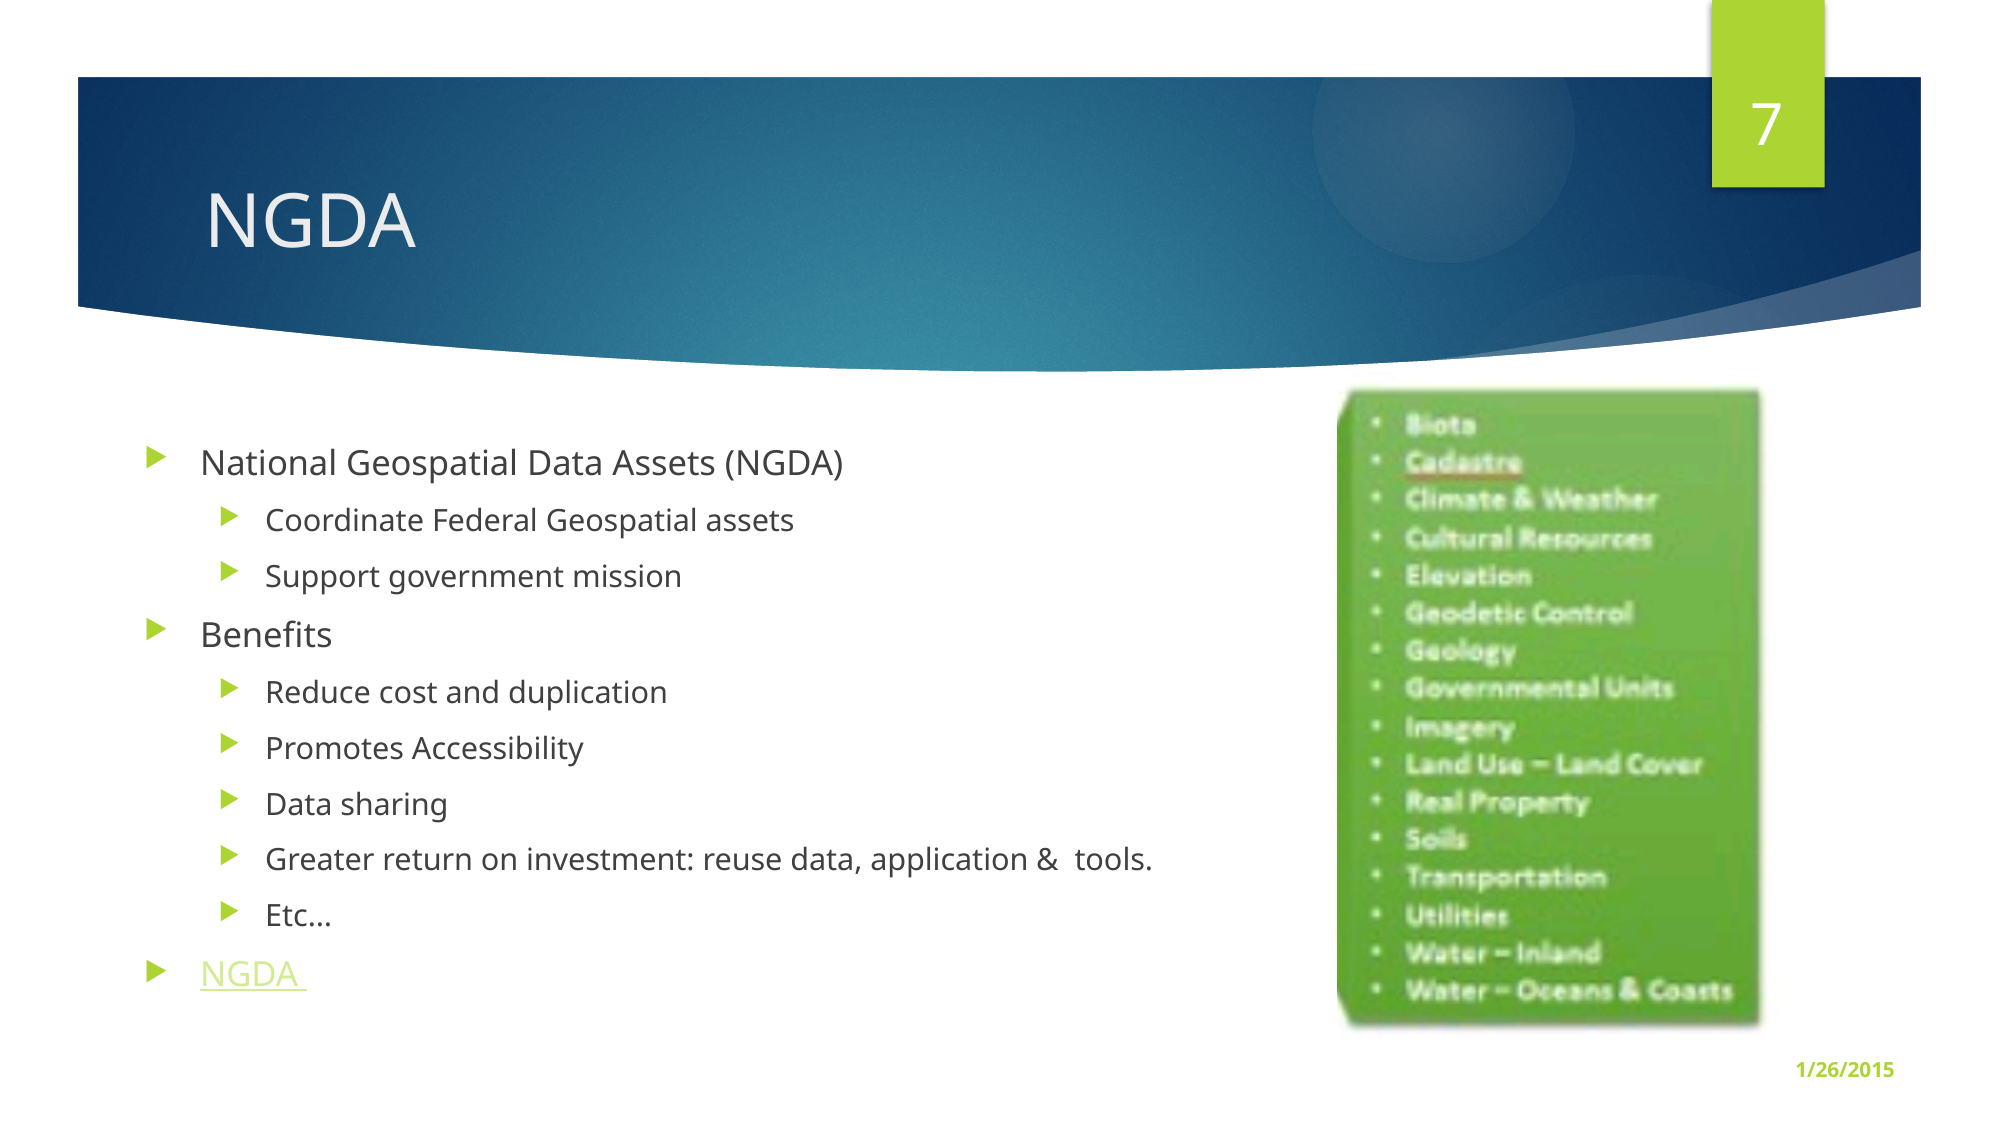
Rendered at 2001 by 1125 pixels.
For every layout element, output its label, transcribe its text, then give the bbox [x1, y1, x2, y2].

list National Geospatial Data Assets (NGDA) Coordinate Federal Geospatial assets Support government mission Benefits Reduce cost and duplication Promotes Accessibility Data sharing Greater return on investment: reuse data, application & tools. Etc… NGDA [129, 372, 1279, 1012]
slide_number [1747, 1048, 1910, 1099]
slide_number 7 [1698, 48, 1836, 175]
picture [1337, 372, 1783, 1041]
title NGDA [189, 159, 1627, 276]
